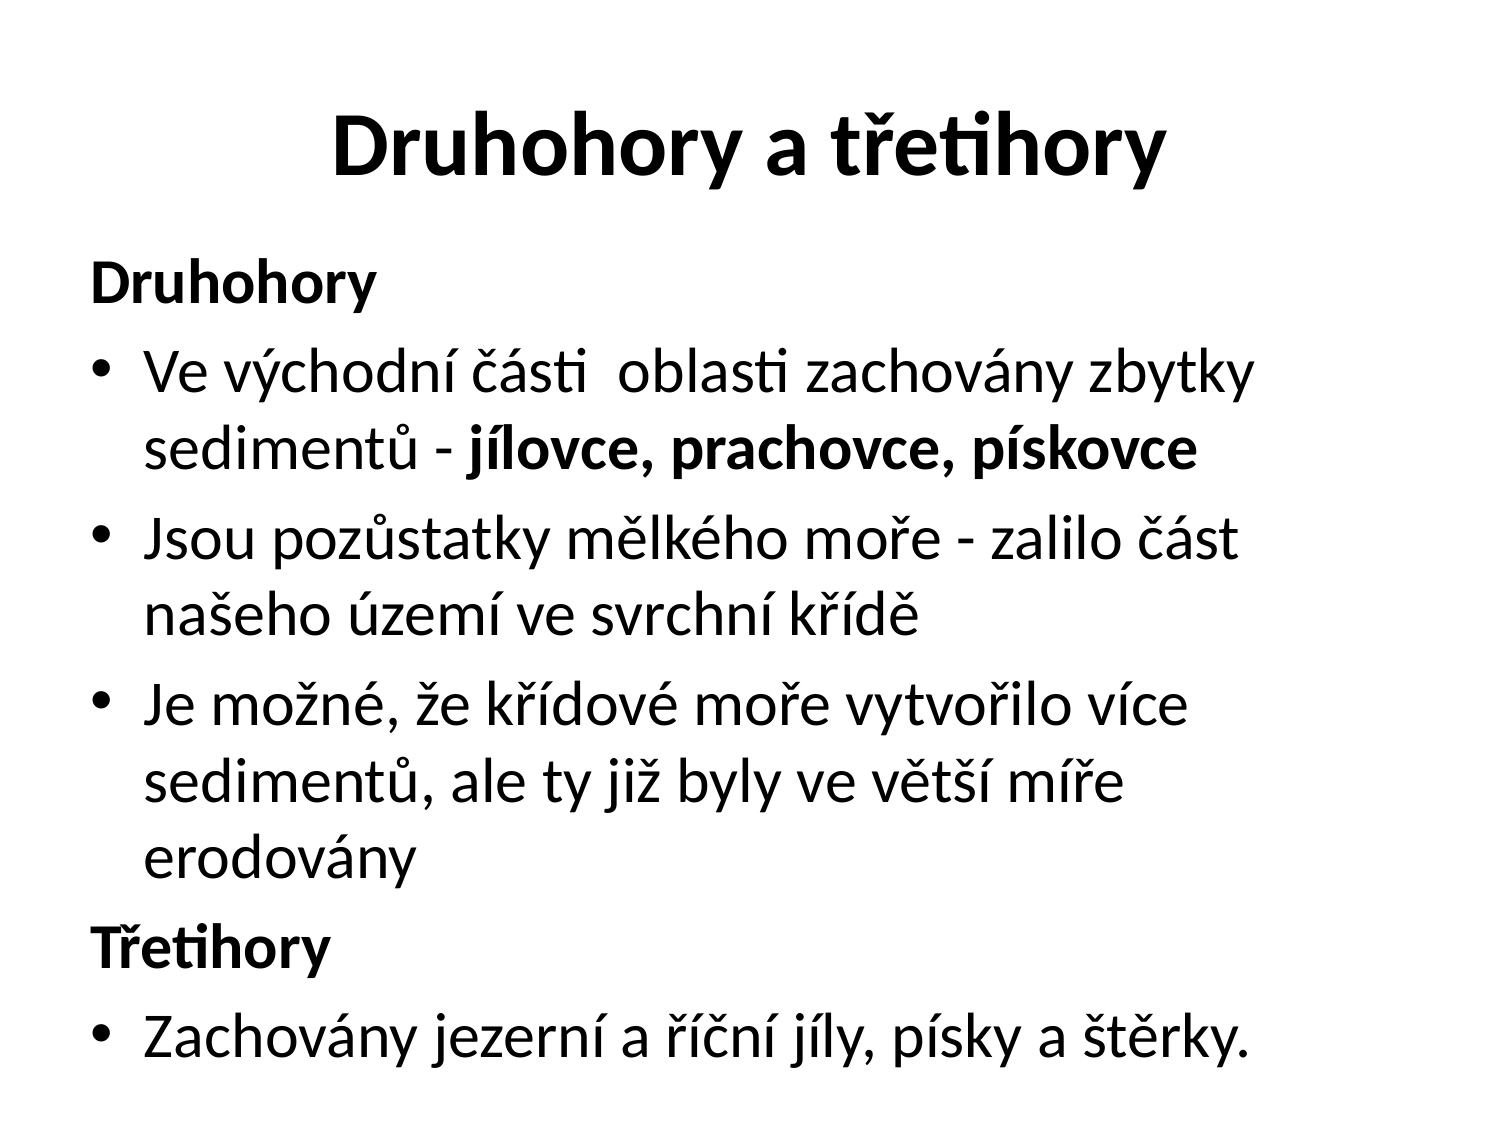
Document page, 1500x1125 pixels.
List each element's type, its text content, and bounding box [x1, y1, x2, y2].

list Druhohory Ve východní části oblasti zachovány zbytky sedimentů - jílovce, prachovce, pískovce Jsou pozůstatky mělkého moře - zalilo část našeho území ve svrchní křídě Je možné, že křídové moře vytvořilo více sedimentů, ale ty již byly ve větší míře erodovány Třetihory Zachovány jezerní a říční jíly, písky a štěrky. [75, 231, 1425, 1083]
title Druhohory a třetihory [75, 45, 1425, 231]
